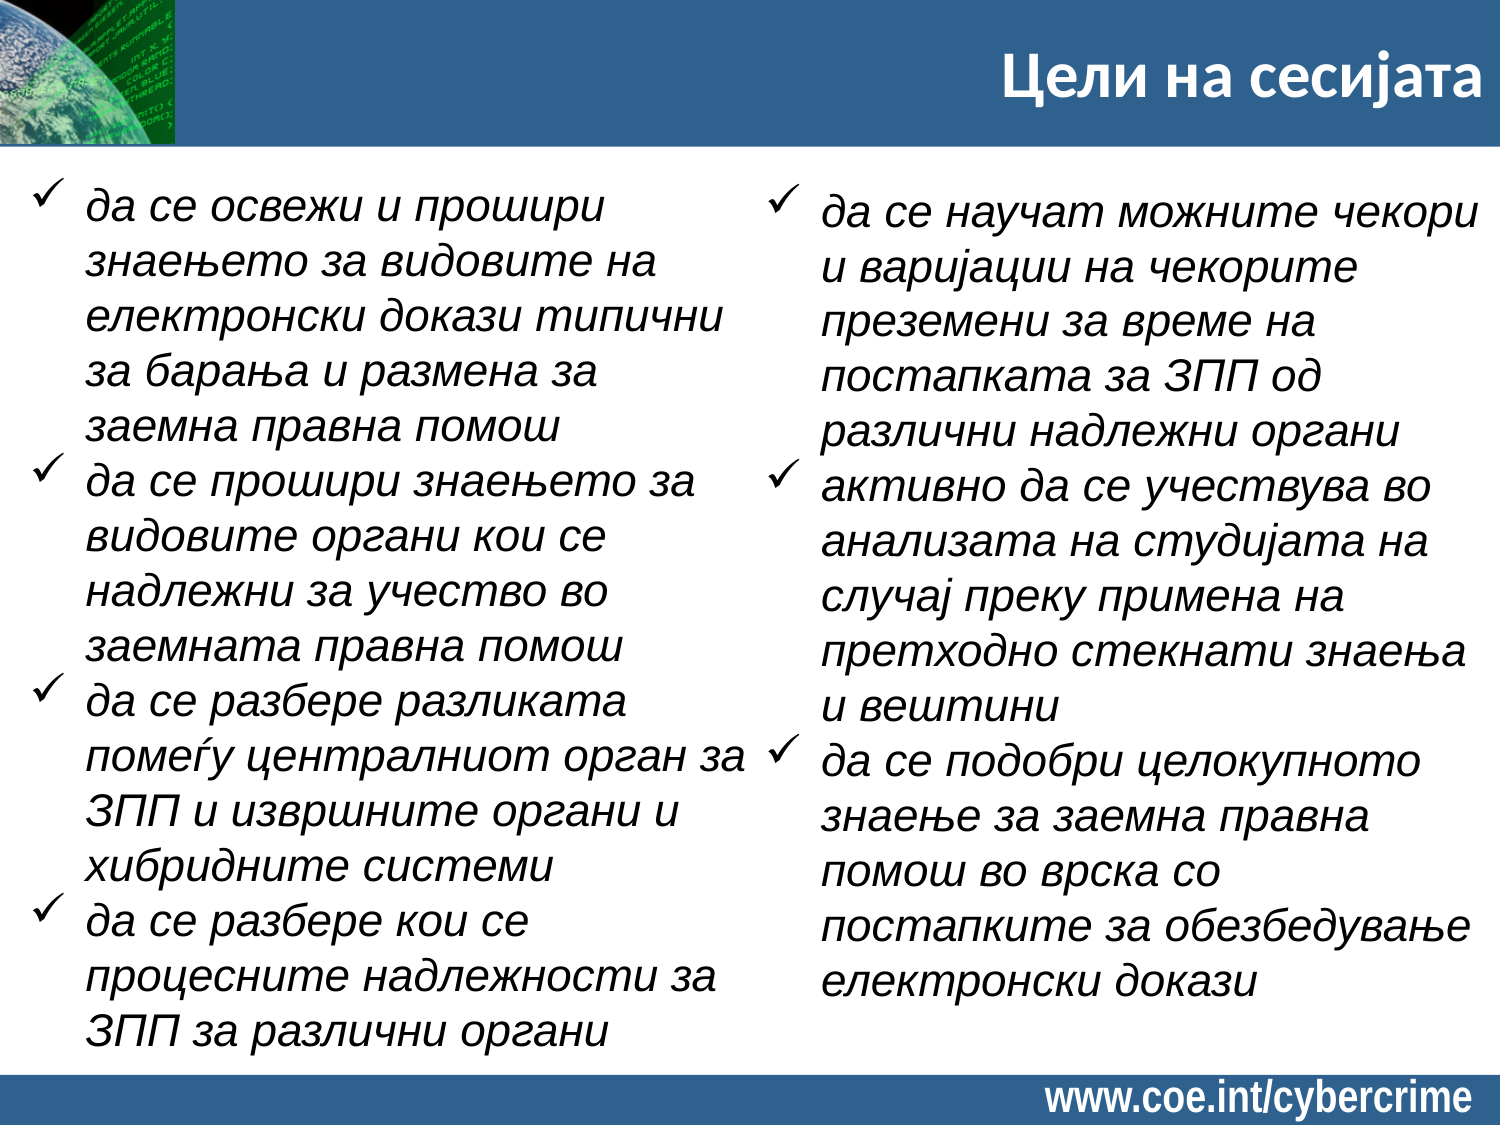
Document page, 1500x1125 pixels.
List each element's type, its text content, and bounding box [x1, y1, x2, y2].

text_box Цели на сесијата [177, 0, 1500, 149]
text_box да се освежи и прошири знаењето за видовите на електронски докази типични за барања и размена за заемна правна помош да се прошири знаењето за видовите органи кои се надлежни за учество во заемната правна помош да се разбере разликата помеѓу централниот орган за ЗПП и извршните органи и хибридните системи да се разбере кои се процесните надлежности за ЗПП за различни органи [14, 168, 777, 1063]
text_box www.coe.int/cybercrime [1030, 1059, 1500, 1125]
text_box да се научат можните чекори и варијации на чекорите преземени за време на постапката за ЗПП од различни надлежни органи активно да се учествува во анализата на студијата на случај преку примена на претходно стекнати знаења и вештини да се подобри целокупното знаење за заемна правна помош во врска со постапките за обезбедување електронски докази [749, 173, 1500, 1014]
text_box [0, 1073, 1030, 1125]
picture [0, 0, 175, 144]
